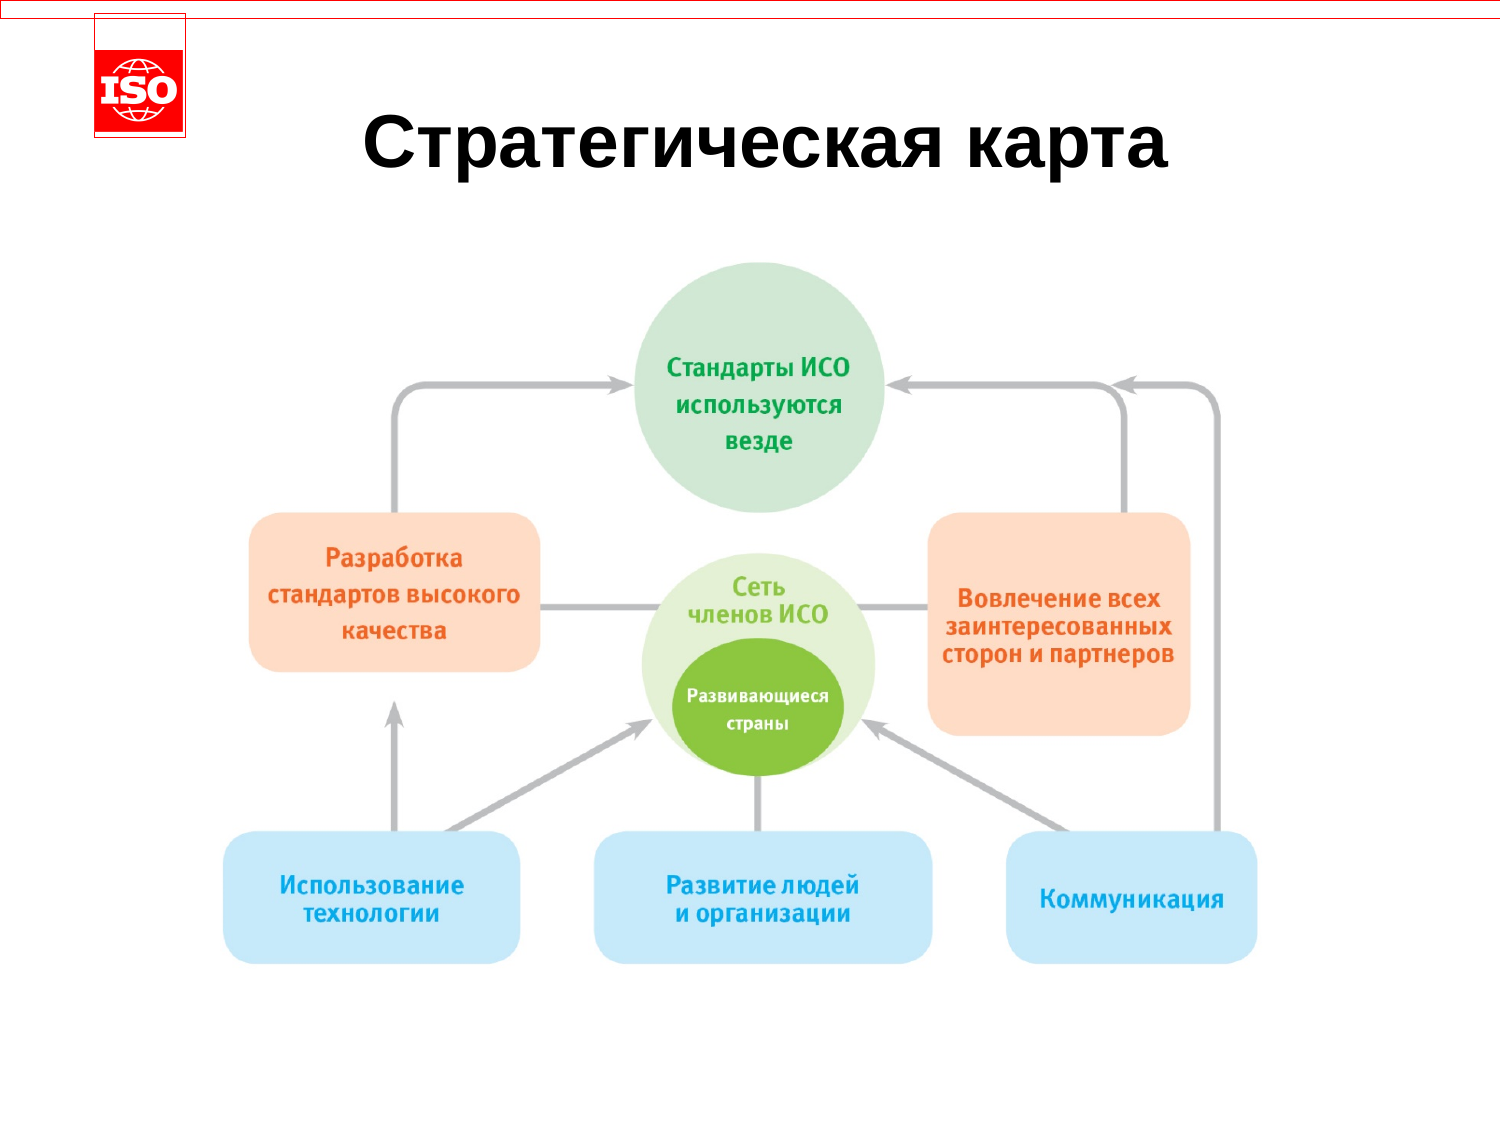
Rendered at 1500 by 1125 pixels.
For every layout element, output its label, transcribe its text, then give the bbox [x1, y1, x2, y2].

title Стратегическая карта [239, 26, 1292, 176]
picture [134, 177, 1333, 1104]
